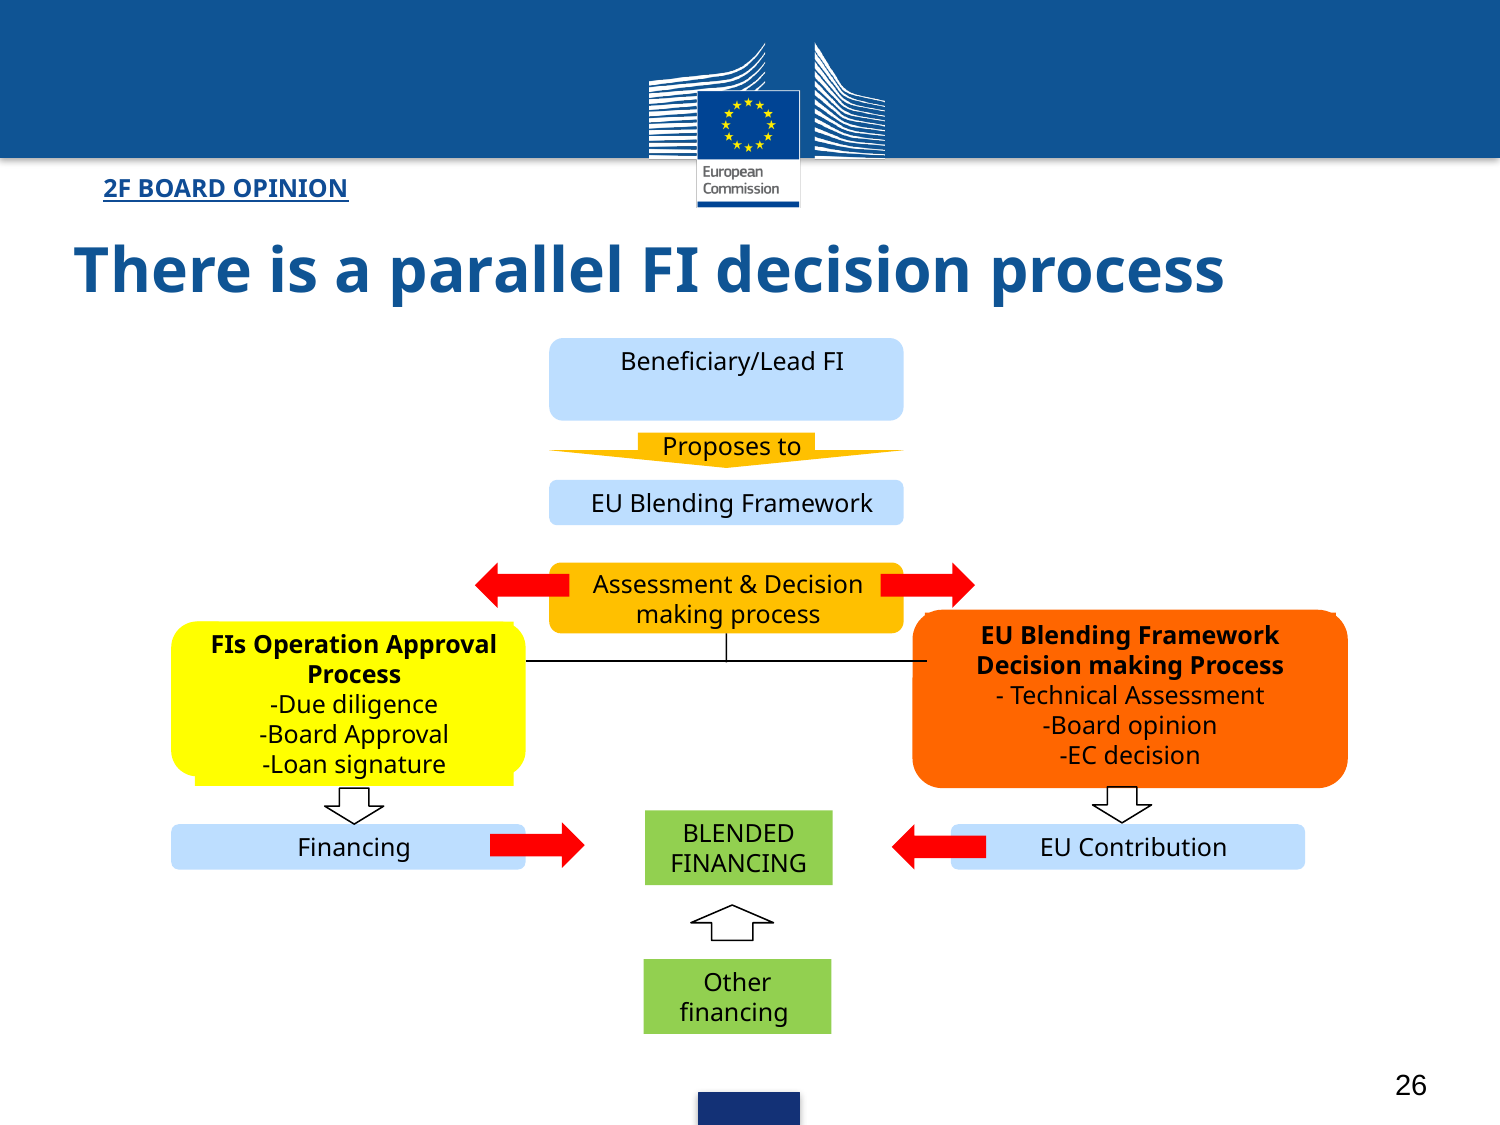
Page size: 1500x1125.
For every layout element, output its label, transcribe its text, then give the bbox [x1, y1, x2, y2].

slide_number 26 [1316, 1058, 1443, 1102]
text_box 2F BOARD OPINION [88, 165, 597, 211]
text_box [170, 337, 1348, 1036]
title There is a parallel FI decision process [0, 190, 1483, 345]
picture [649, 42, 885, 190]
